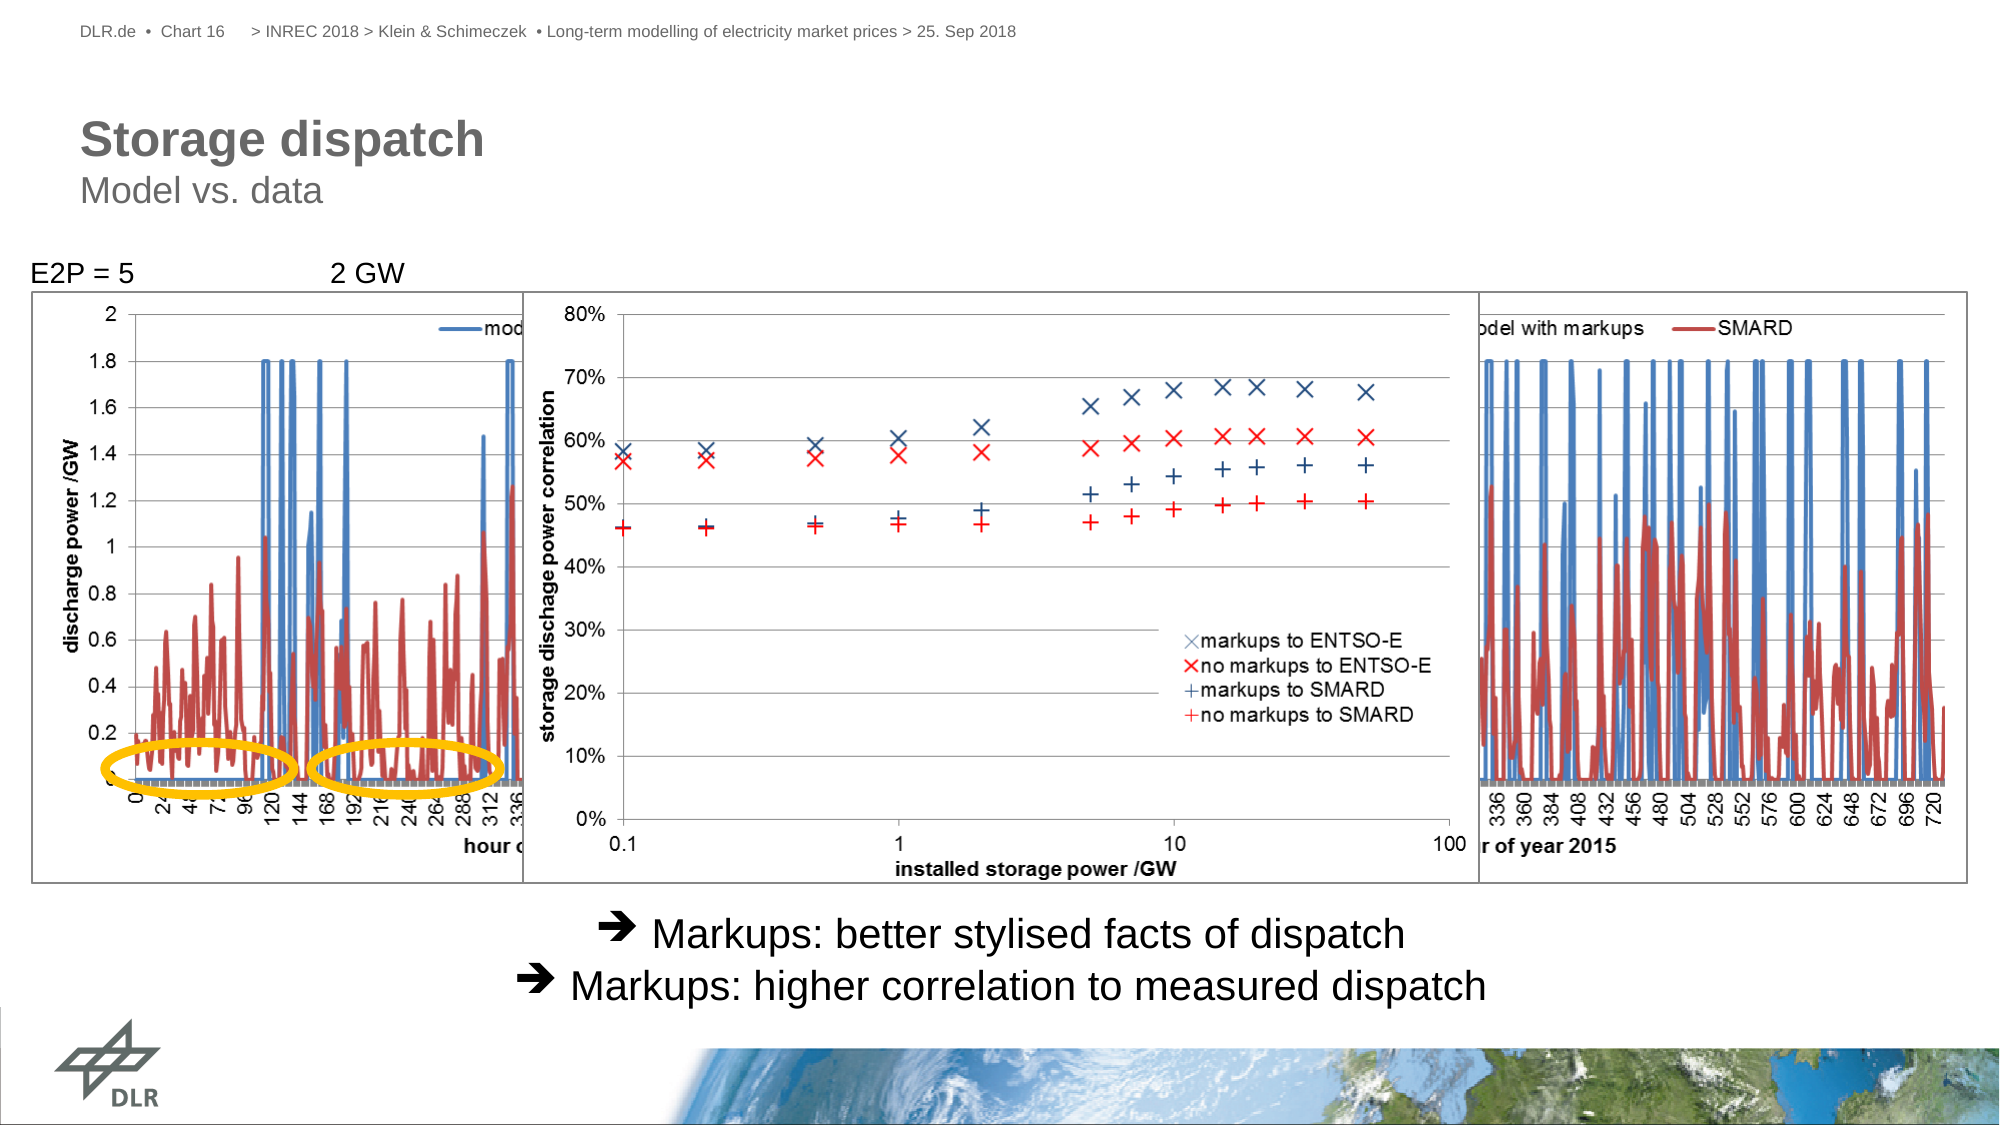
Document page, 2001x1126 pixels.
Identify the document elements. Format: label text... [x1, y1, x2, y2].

text_box Markups: higher correlation to measured dispatch [500, 958, 1502, 1010]
picture [31, 291, 1968, 884]
footer > INREC 2018 > Klein & Schimeczek • Long-term modelling of electricity market prices > 25. Sep 2018 [251, 20, 1921, 45]
slide_number DLR.de • Chart 16 [79, 20, 251, 45]
picture [0, 1007, 2000, 1125]
title Storage dispatch Model vs. data [79, 106, 682, 228]
text_box Markups: better stylised facts of dispatch [499, 906, 1502, 957]
